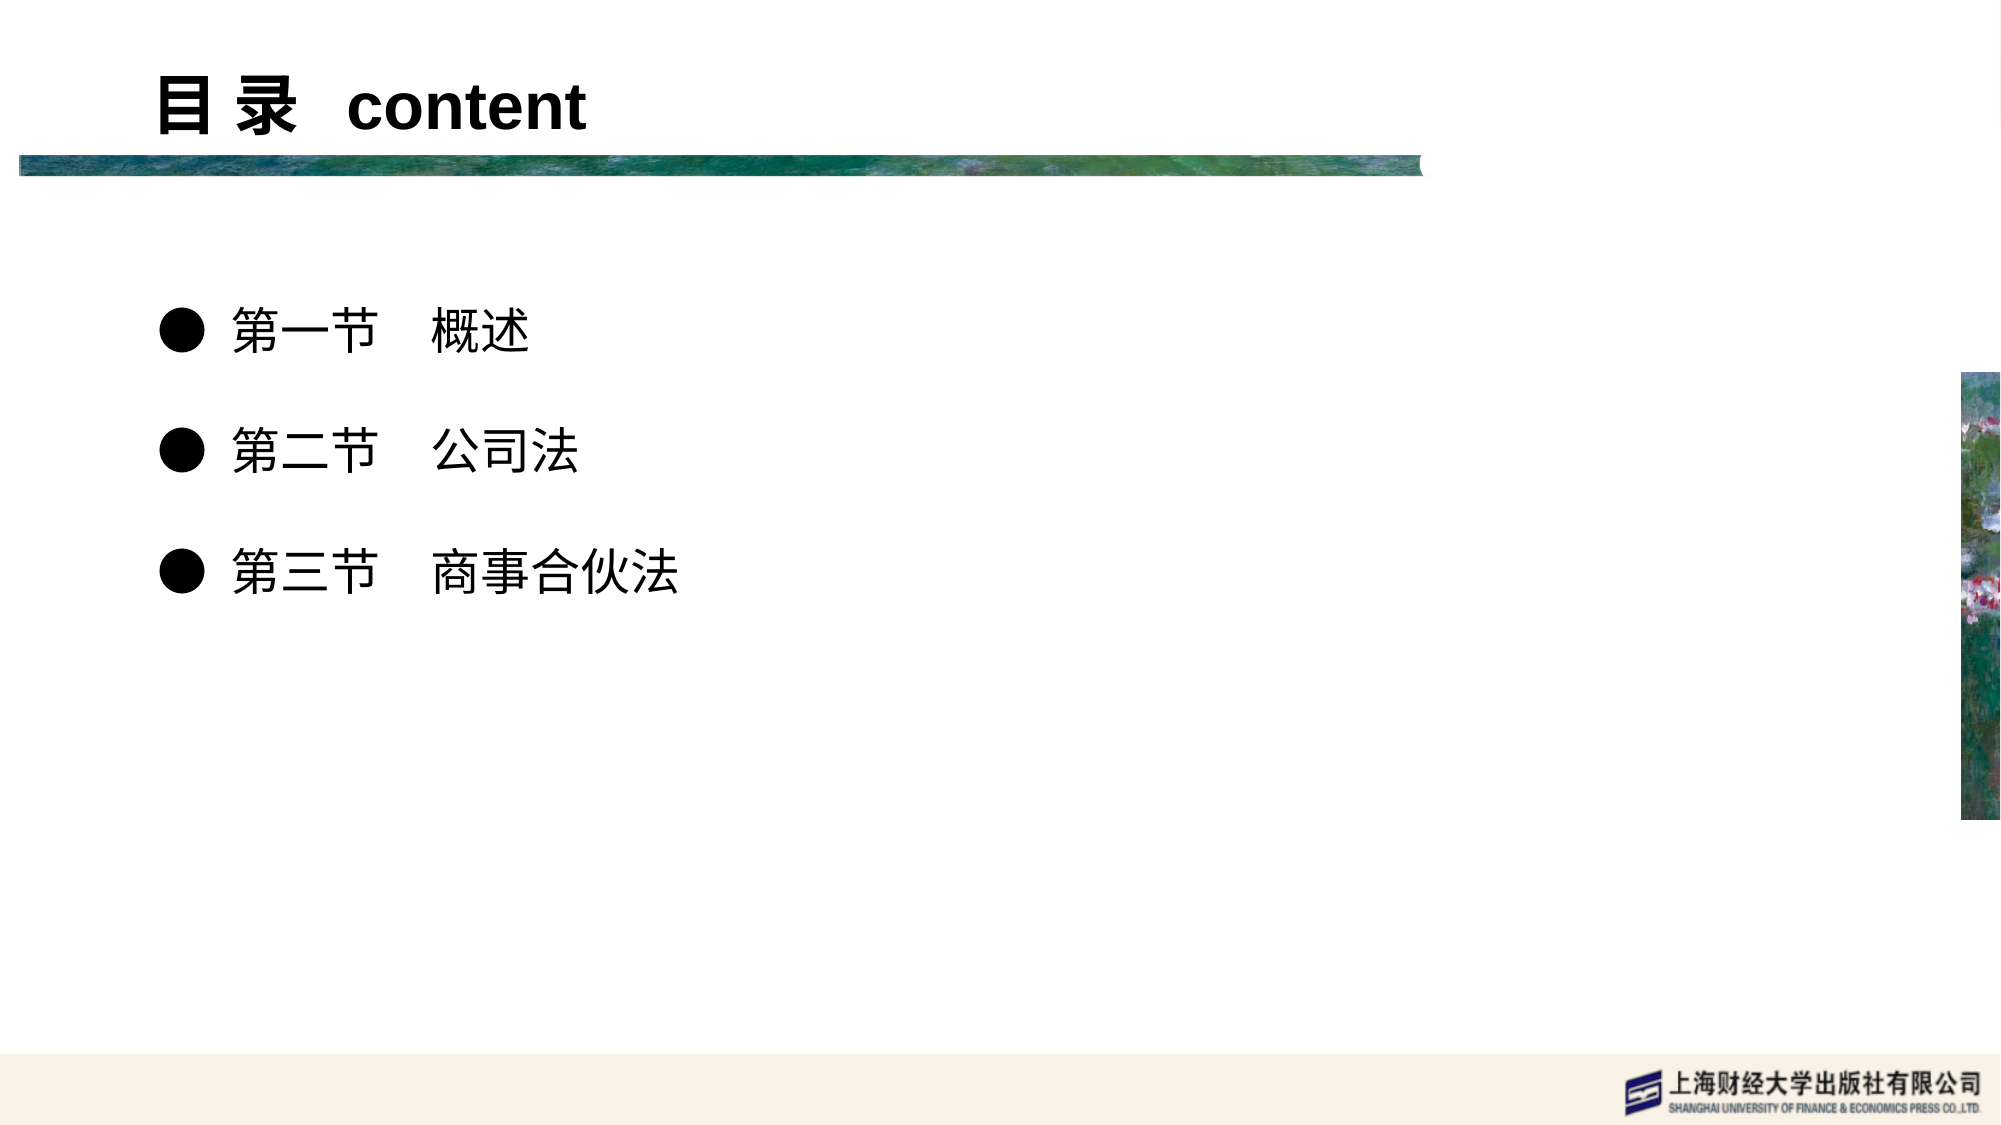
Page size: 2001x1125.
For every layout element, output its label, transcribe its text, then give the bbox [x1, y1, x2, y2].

picture [0, 0, 2001, 1125]
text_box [156, 285, 1112, 614]
text_box 目 录 content [136, 55, 707, 150]
